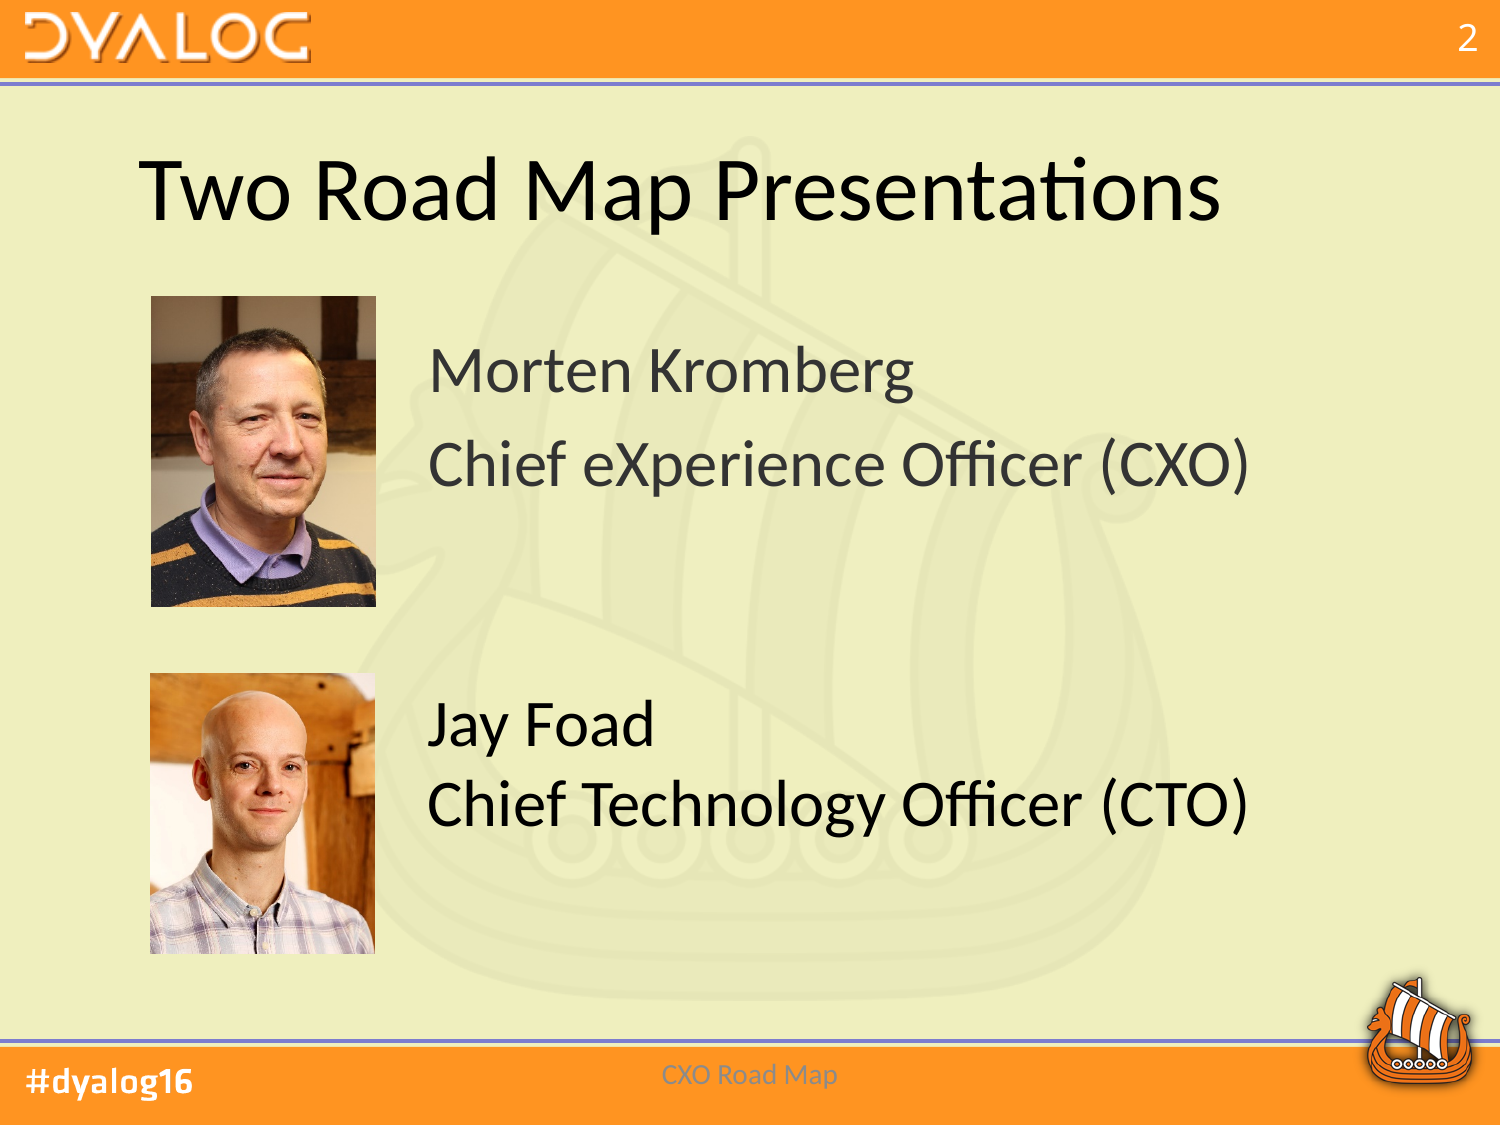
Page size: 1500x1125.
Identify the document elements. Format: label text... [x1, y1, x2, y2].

title Two Road Map Presentations [123, 113, 1450, 254]
text_box Morten Kromberg Chief eXperience Officer (CXO) [413, 318, 1451, 432]
list Jay Foad Chief Technology Officer (CTO) [412, 672, 1450, 785]
picture [149, 254, 1170, 1001]
picture [25, 12, 311, 63]
picture [1352, 964, 1486, 1098]
footer CXO Road Map [395, 1042, 1105, 1103]
picture [1, 1045, 216, 1124]
